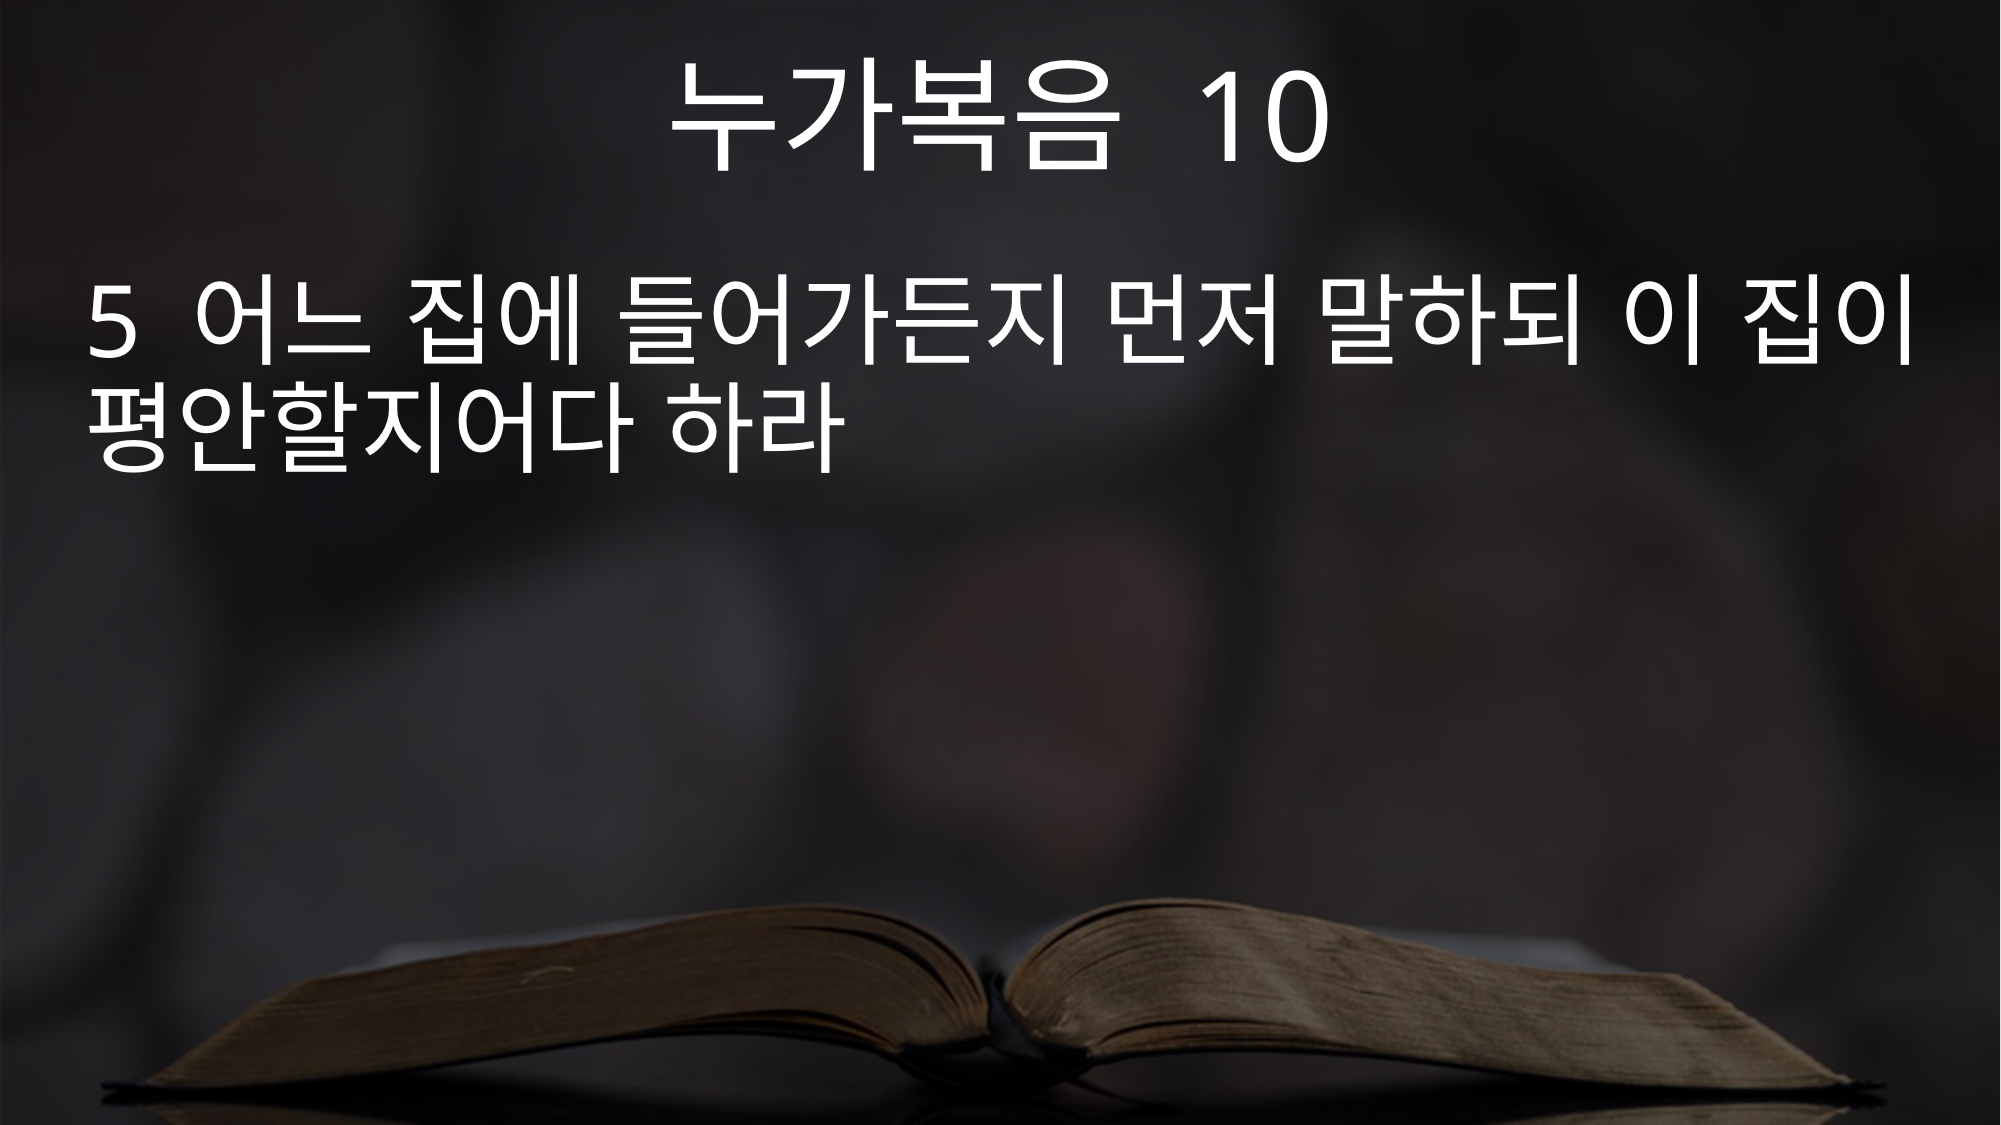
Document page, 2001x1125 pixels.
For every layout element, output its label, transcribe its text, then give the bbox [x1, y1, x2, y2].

picture [0, 0, 2001, 1125]
footer 누가복음 10 [0, 32, 2000, 192]
list 5 어느 집에 들어가든지 먼저 말하되 이 집이 평안할지어다 하라 [69, 263, 1953, 423]
